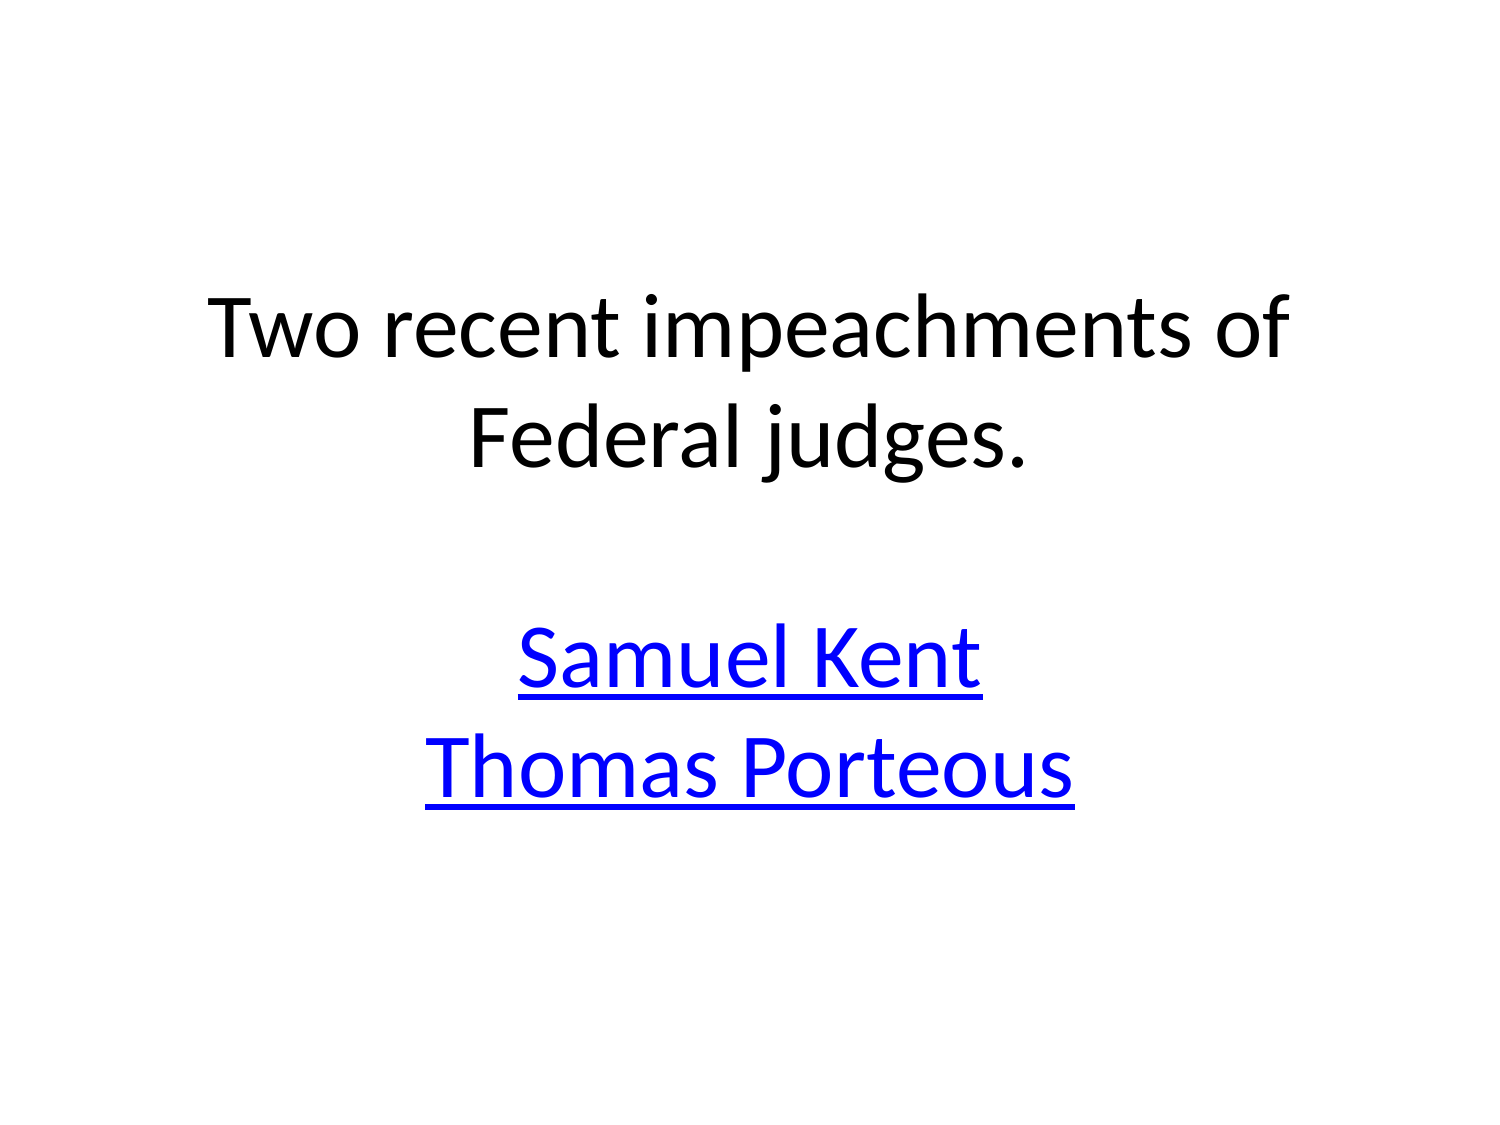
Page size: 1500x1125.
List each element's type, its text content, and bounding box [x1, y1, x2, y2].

title Two recent impeachments of Federal judges. Samuel Kent Thomas Porteous [74, 44, 1426, 1038]
